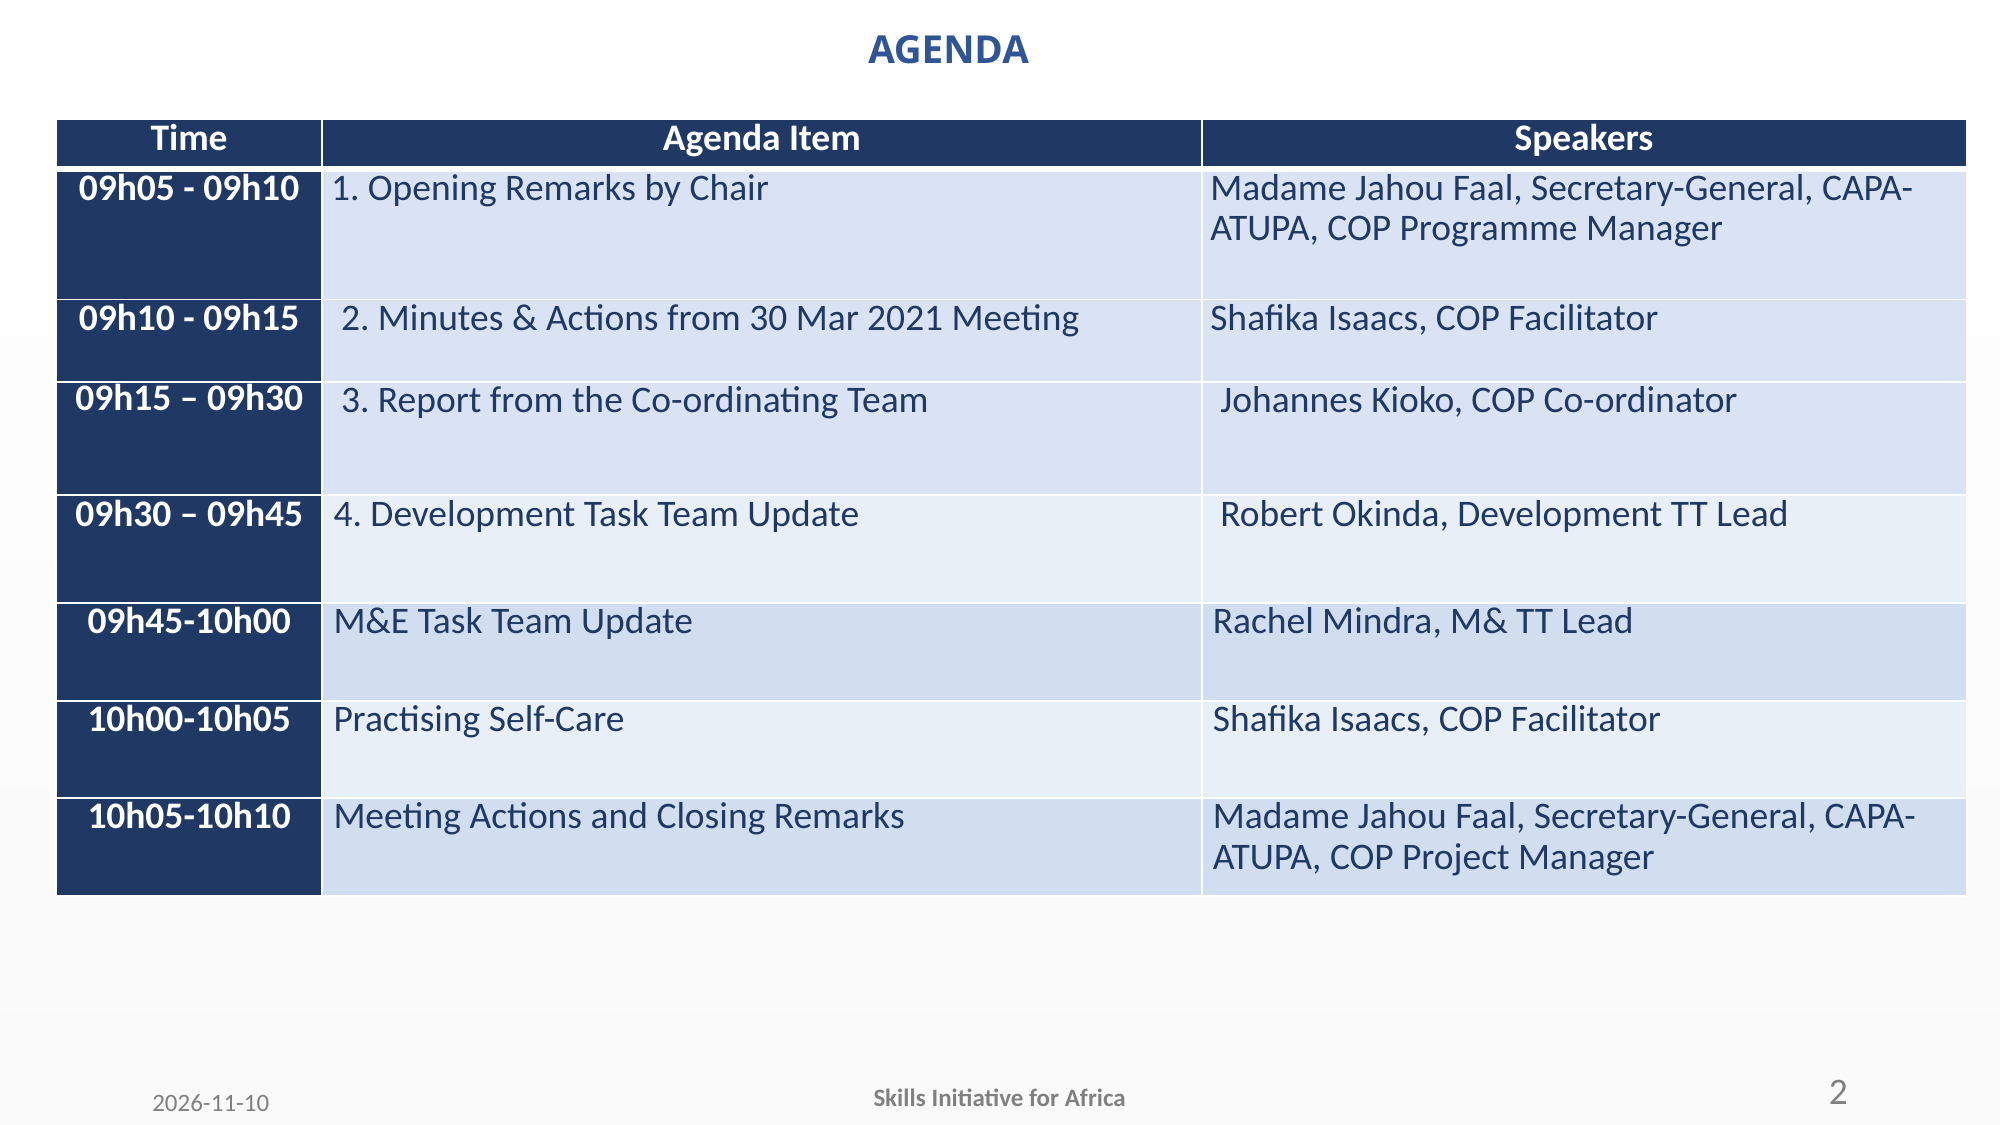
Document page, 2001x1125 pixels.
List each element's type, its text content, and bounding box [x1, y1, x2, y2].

table_cell 4. Development Task Team Update [323, 496, 1201, 602]
table_cell 1. Opening Remarks by Chair [323, 172, 1201, 299]
title AGENDA [86, 22, 1811, 79]
table_cell Practising Self-Care [323, 702, 1201, 797]
table_cell 10h00-10h05 [57, 702, 321, 797]
table_cell M&E Task Team Update [323, 604, 1201, 700]
footer Skills Initiative for Africa [662, 1074, 1338, 1125]
table_cell Robert Okinda, Development TT Lead [1203, 496, 1966, 602]
table_cell Meeting Actions and Closing Remarks [323, 799, 1201, 895]
table_cell Shafika Isaacs, COP Facilitator [1203, 300, 1966, 381]
table_header Speakers [1203, 120, 1966, 166]
table_cell 09h30 – 09h45 [57, 496, 321, 602]
table_cell 09h15 – 09h30 [57, 383, 321, 494]
table_cell Rachel Mindra, M& TT Lead [1203, 604, 1966, 700]
table_header Time [57, 120, 321, 166]
table_cell 09h05 - 09h10 [57, 172, 321, 299]
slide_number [137, 1078, 588, 1125]
table_cell 10h05-10h10 [57, 799, 321, 895]
table_cell Madame Jahou Faal, Secretary-General, CAPA- ATUPA, COP Programme Manager [1203, 172, 1966, 299]
slide_number 2 [1412, 1059, 1863, 1120]
table_cell Shafika Isaacs, COP Facilitator [1203, 702, 1966, 797]
table_header Agenda Item [323, 120, 1201, 166]
table_cell Johannes Kioko, COP Co-ordinator [1203, 383, 1966, 494]
table_cell 3. Report from the Co-ordinating Team [323, 383, 1201, 494]
table_cell 09h45-10h00 [57, 604, 321, 700]
table_cell 09h10 - 09h15 [57, 300, 321, 381]
table_cell 2. Minutes & Actions from 30 Mar 2021 Meeting [323, 300, 1201, 381]
table_cell Madame Jahou Faal, Secretary-General, CAPA-ATUPA, COP Project Manager [1203, 799, 1966, 895]
